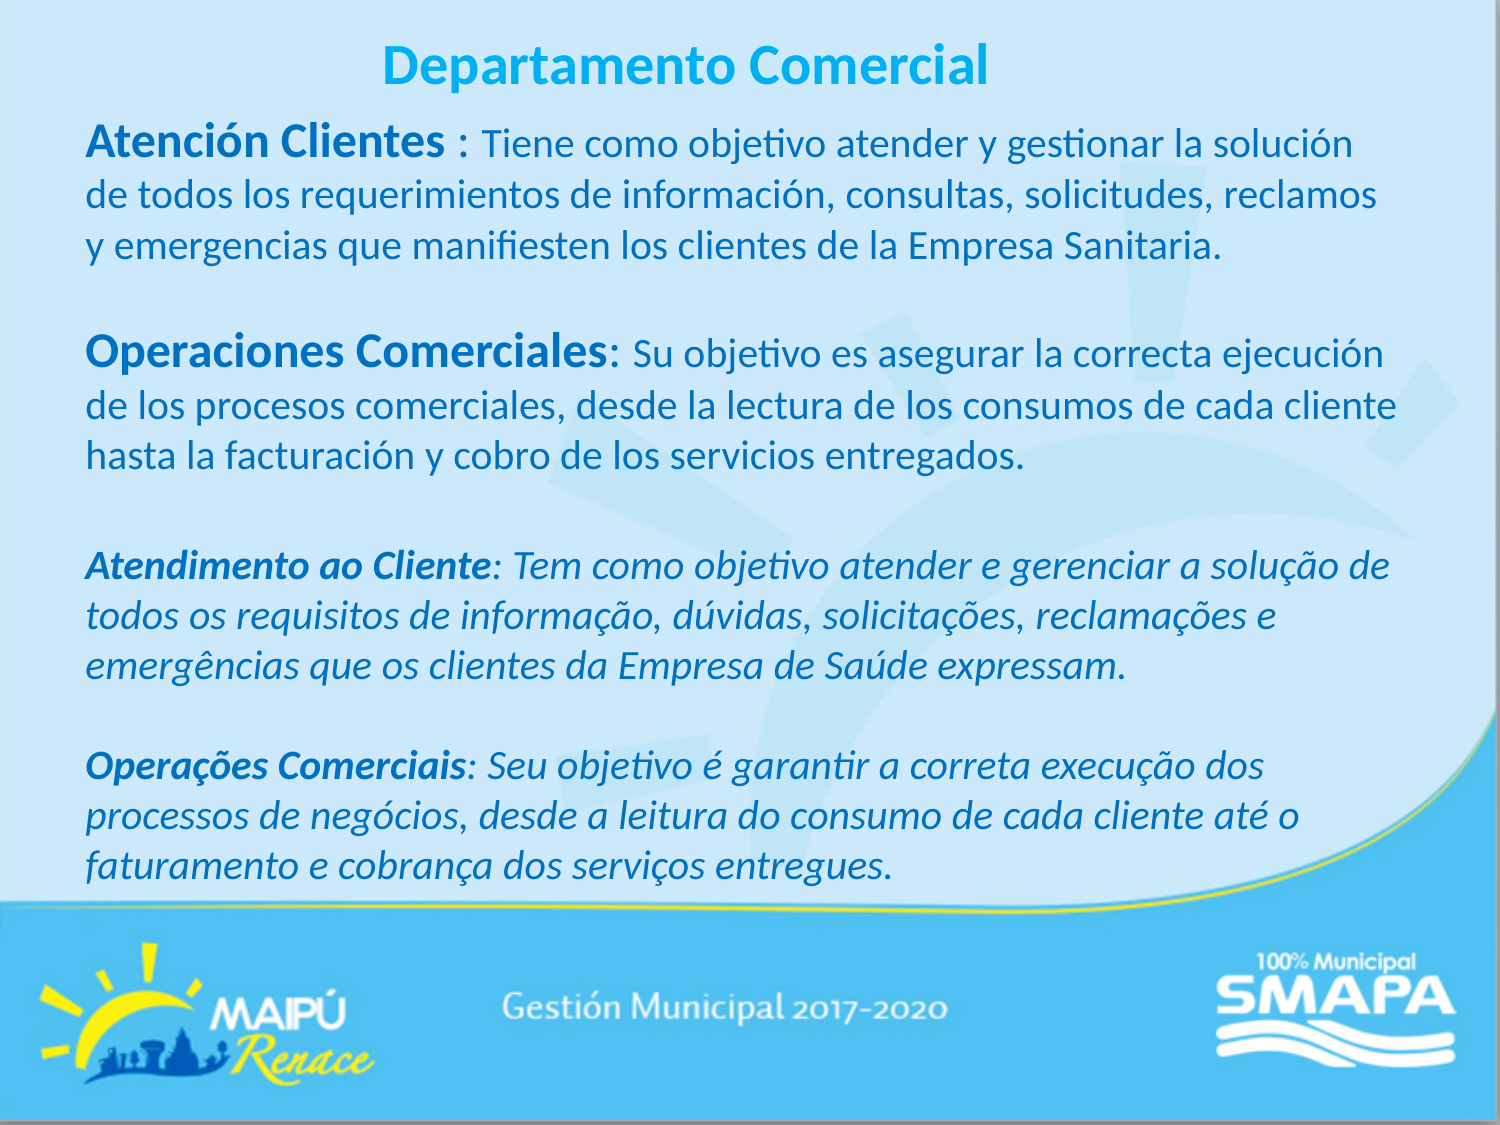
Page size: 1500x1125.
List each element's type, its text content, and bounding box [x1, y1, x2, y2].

text_box Departamento Comercial [342, 18, 1005, 104]
picture [0, 0, 1500, 1125]
text_box Atención Clientes : Tiene como objetivo atender y gestionar la solución de todos los requerimientos de información, consultas, solicitudes, reclamos y emergencias que manifiesten los clientes de la Empresa Sanitaria. Operaciones Comerciales: Su objetivo es asegurar la correcta ejecución de los procesos comerciales, desde la lectura de los consumos de cada cliente hasta la facturación y cobro de los servicios entregados. Atendimento ao Cliente: Tem como objetivo atender e gerenciar a solução de todos os requisitos de informação, dúvidas, solicitações, reclamações e emergências que os clientes da Empresa de Saúde expressam. Operações Comerciais: Seu objetivo é garantir a correta execução dos processos de negócios, desde a leitura do consumo de cada cliente até o faturamento e cobrança dos serviços entregues. [70, 99, 1421, 1065]
